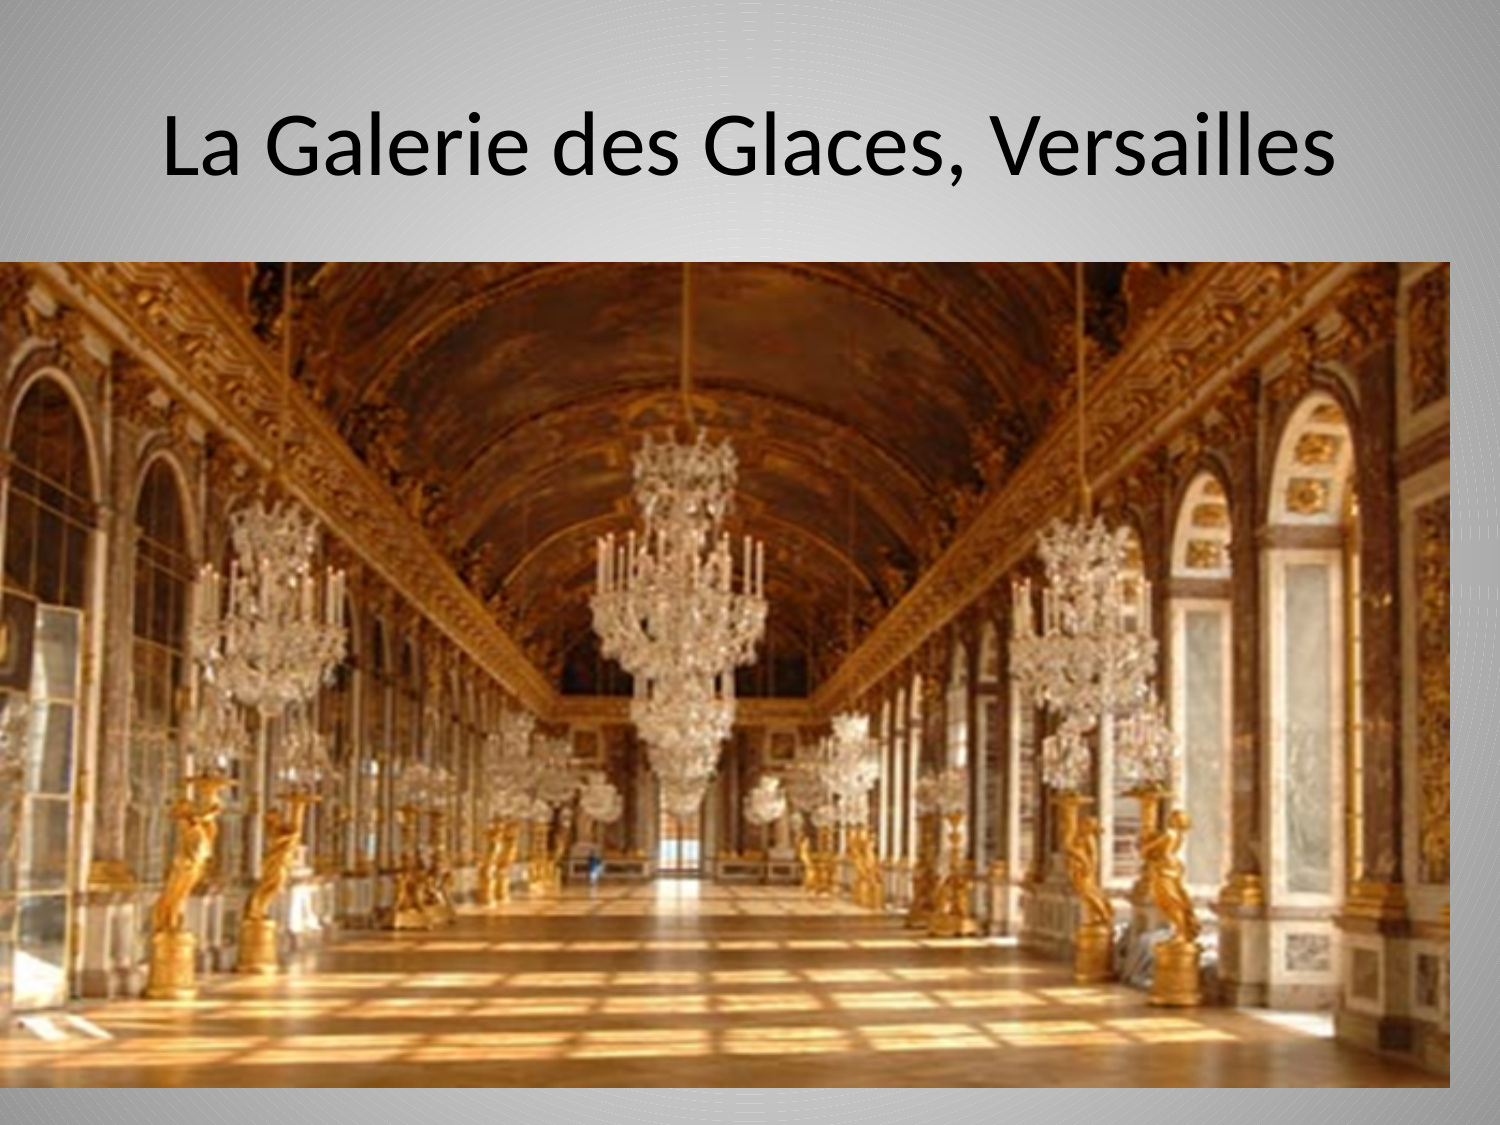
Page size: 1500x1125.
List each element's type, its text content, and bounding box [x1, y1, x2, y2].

title La Galerie des Glaces, Versailles [75, 45, 1425, 233]
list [0, 262, 1451, 1088]
